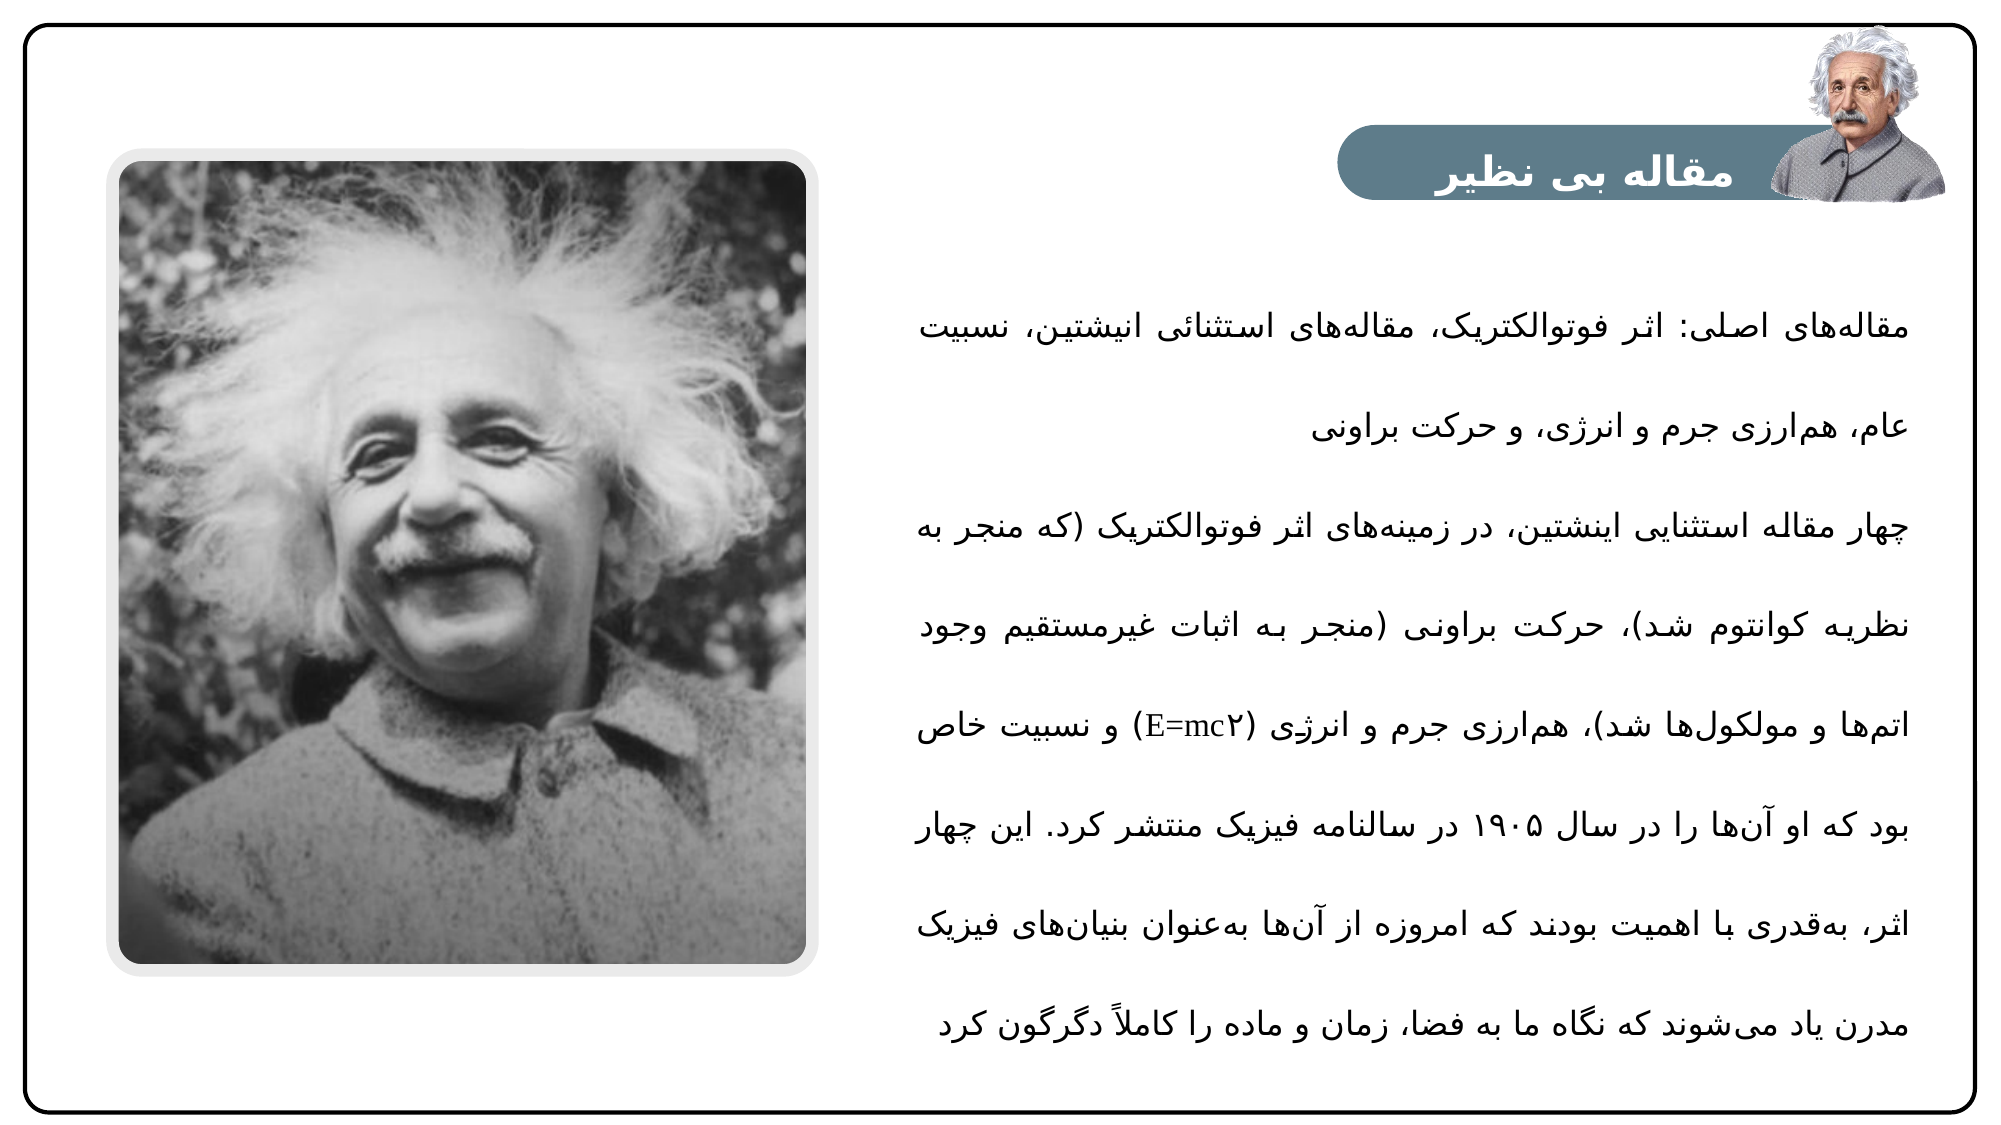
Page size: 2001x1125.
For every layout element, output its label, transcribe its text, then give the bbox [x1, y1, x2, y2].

list مقاله‌های اصلی: اثر فوتوالکتریک، مقاله‌های استثنائی انیشتین، نسبیت عام، هم‌ارزی جرم و انرژی، و حرکت براونی چهار مقاله استثنایی اینشتین، در زمینه‌های اثر فوتوالکتریک (که منجر به نظریه کوانتوم شد)، حرکت براونی (منجر به اثبات غیرمستقیم وجود اتم‌ها و مولکول‌ها شد)، هم‌ارزی جرم و انرژی (E=mc۲) و نسبیت خاص بود که او آن‌ها را در سال ۱۹۰۵ در سالنامه فیزیک منتشر کرد. این چهار اثر، به‌قدری با اهمیت بودند که امروزه از آن‌ها به‌عنوان بنیان‌های فیزیک مدرن یاد می‌شوند که نگاه ما به فضا، زمان و ماده را کاملاً دگرگون کرد [900, 237, 1925, 1075]
picture [112, 154, 813, 971]
picture [1761, 14, 1954, 213]
text_box مقاله بی نظیر انیشتین [1350, 112, 1750, 278]
